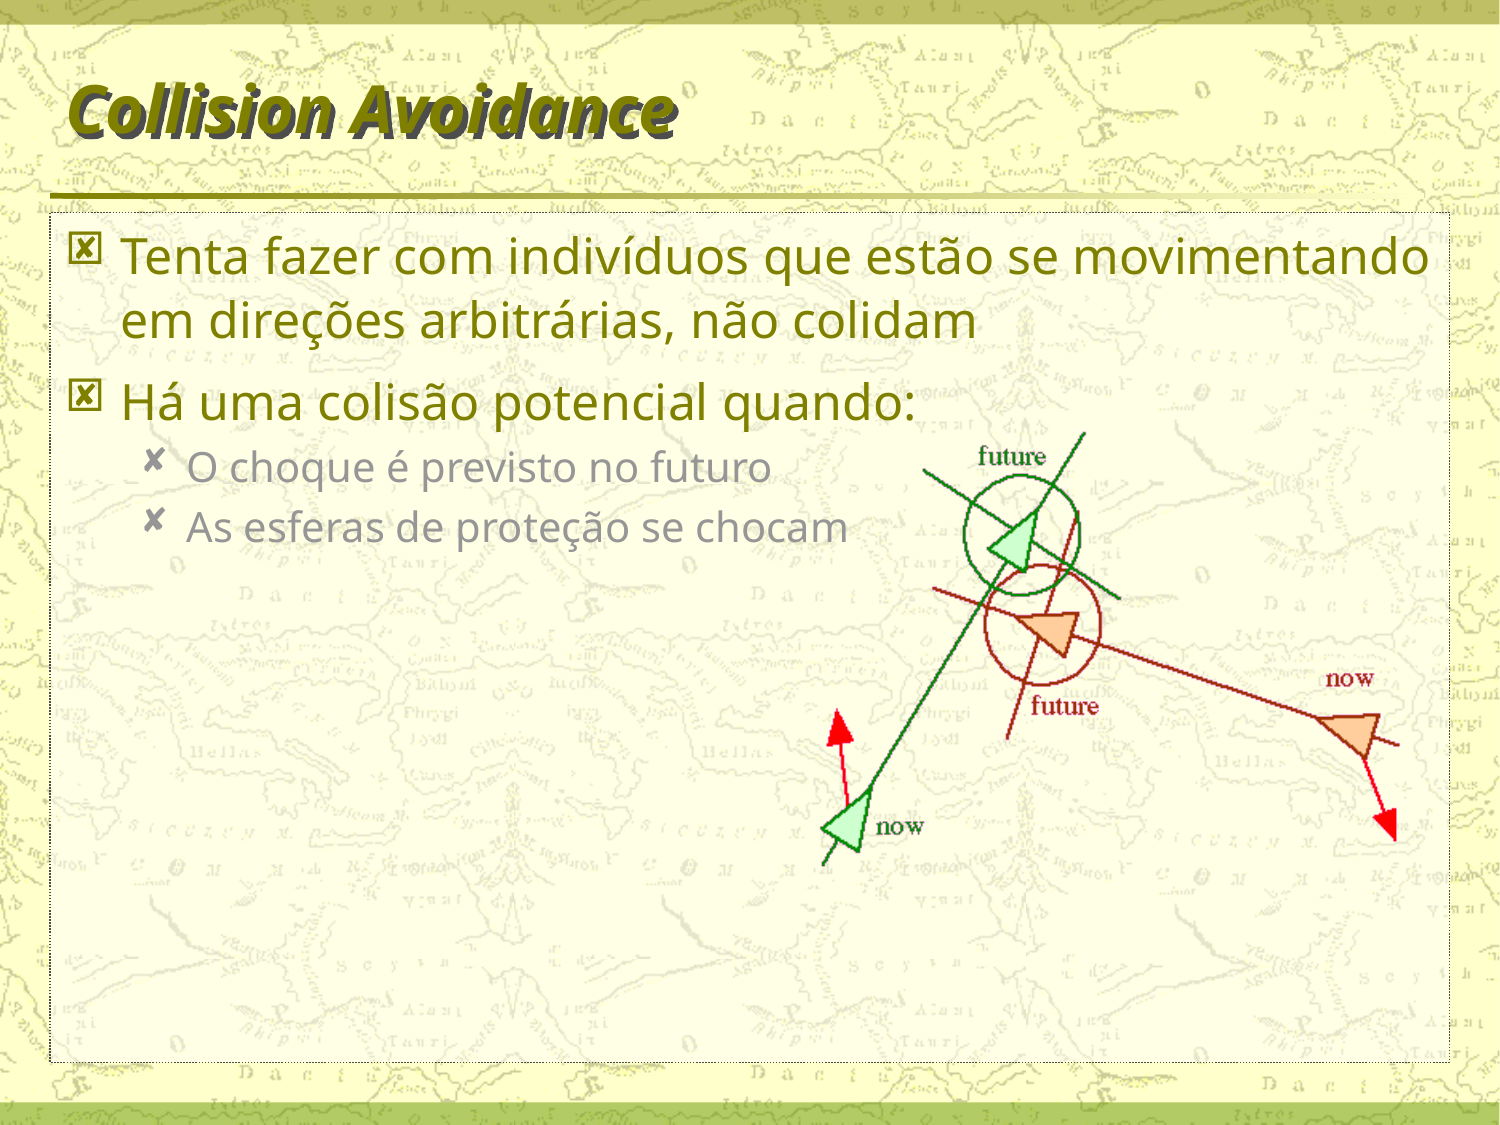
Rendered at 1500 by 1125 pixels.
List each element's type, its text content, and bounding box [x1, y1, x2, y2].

picture [0, 25, 1500, 1102]
title Collision Avoidance [50, 8, 1450, 206]
list Tenta fazer com indivíduos que estão se movimentando em direções arbitrárias, não colidam Há uma colisão potencial quando: O choque é previsto no futuro As esferas de proteção se chocam [49, 212, 1450, 1063]
